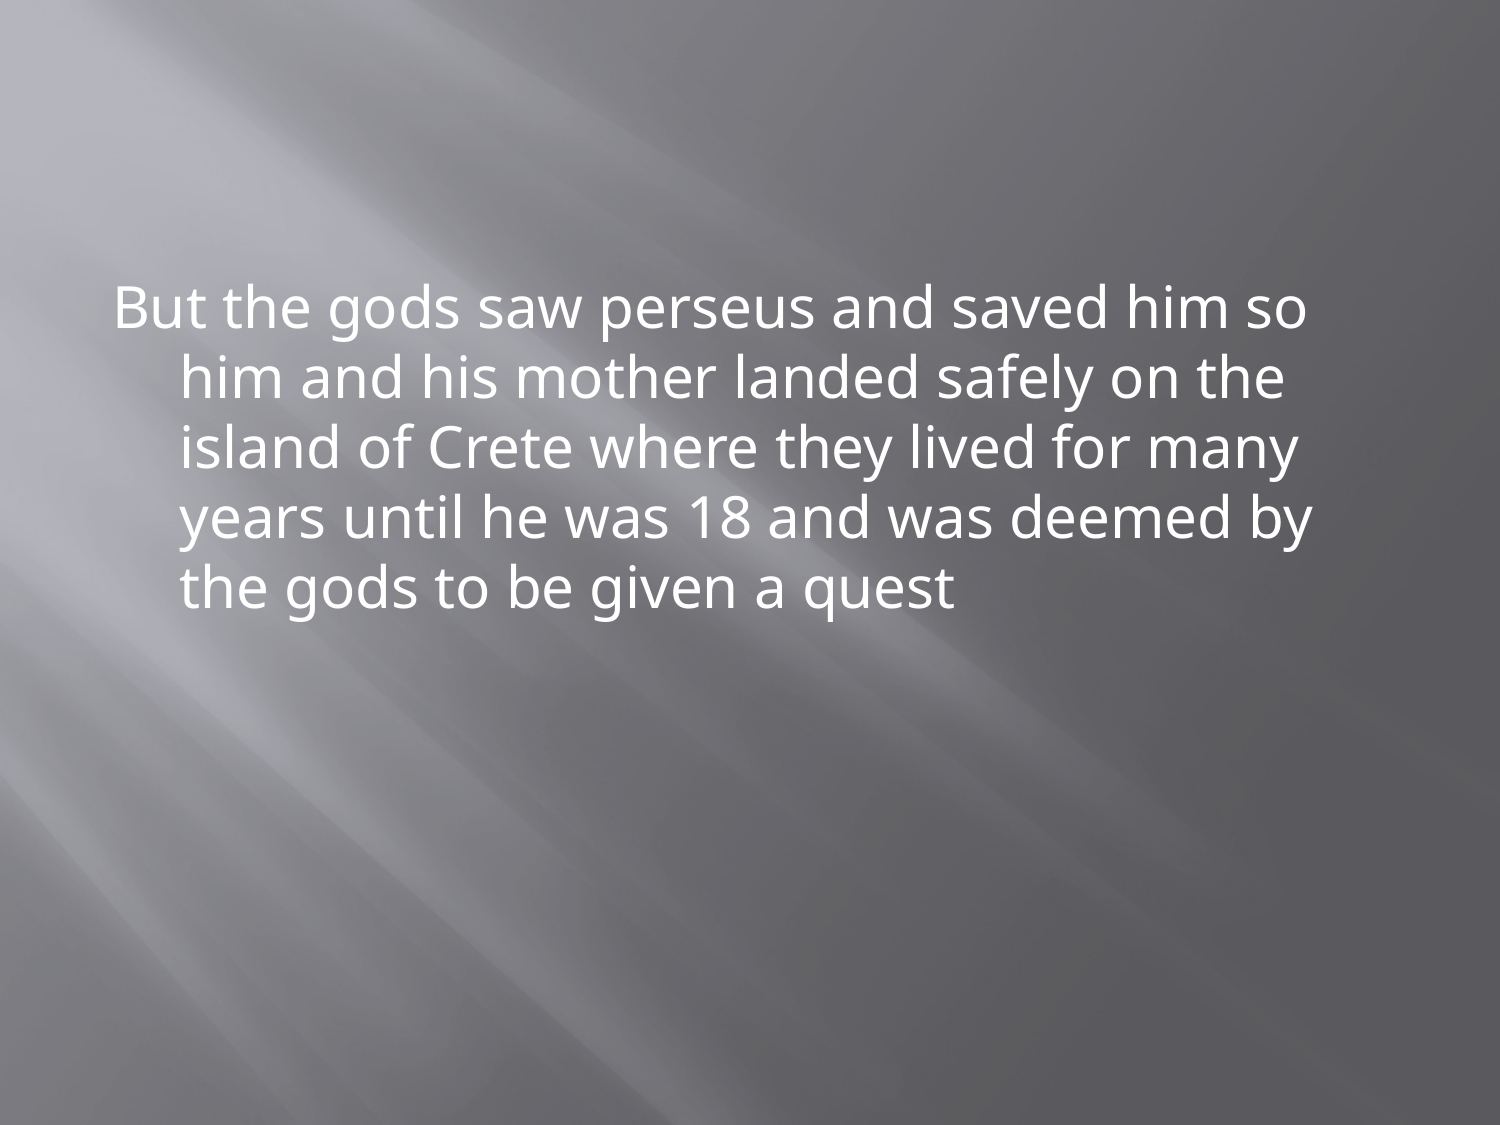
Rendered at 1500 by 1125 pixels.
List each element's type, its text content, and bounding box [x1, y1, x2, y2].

list But the gods saw perseus and saved him so him and his mother landed safely on the island of Crete where they lived for many years until he was 18 and was deemed by the gods to be given a quest [75, 262, 1425, 1035]
